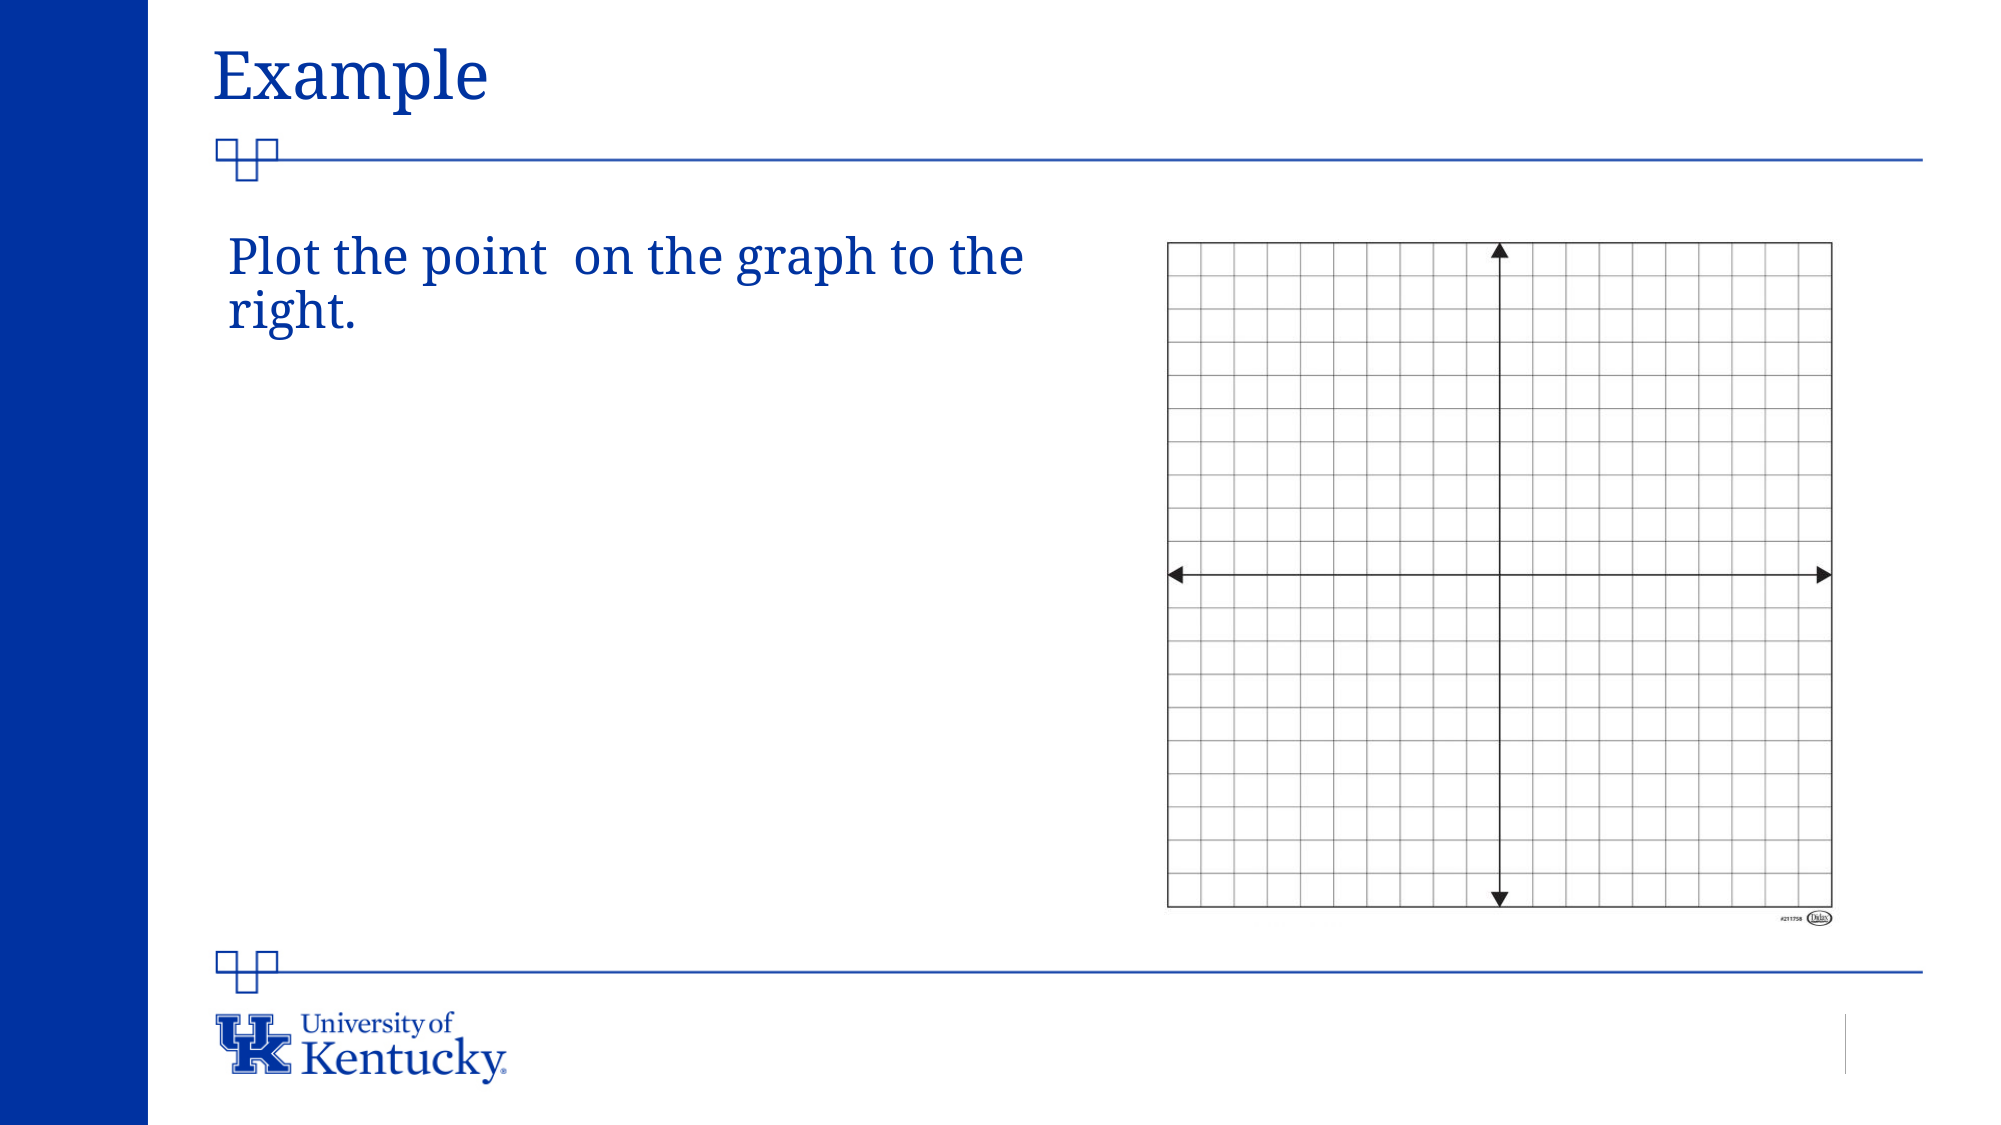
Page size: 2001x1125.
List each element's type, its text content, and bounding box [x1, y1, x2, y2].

title Example [197, 29, 2000, 127]
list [1148, 223, 1852, 927]
picture [0, 0, 2001, 1125]
